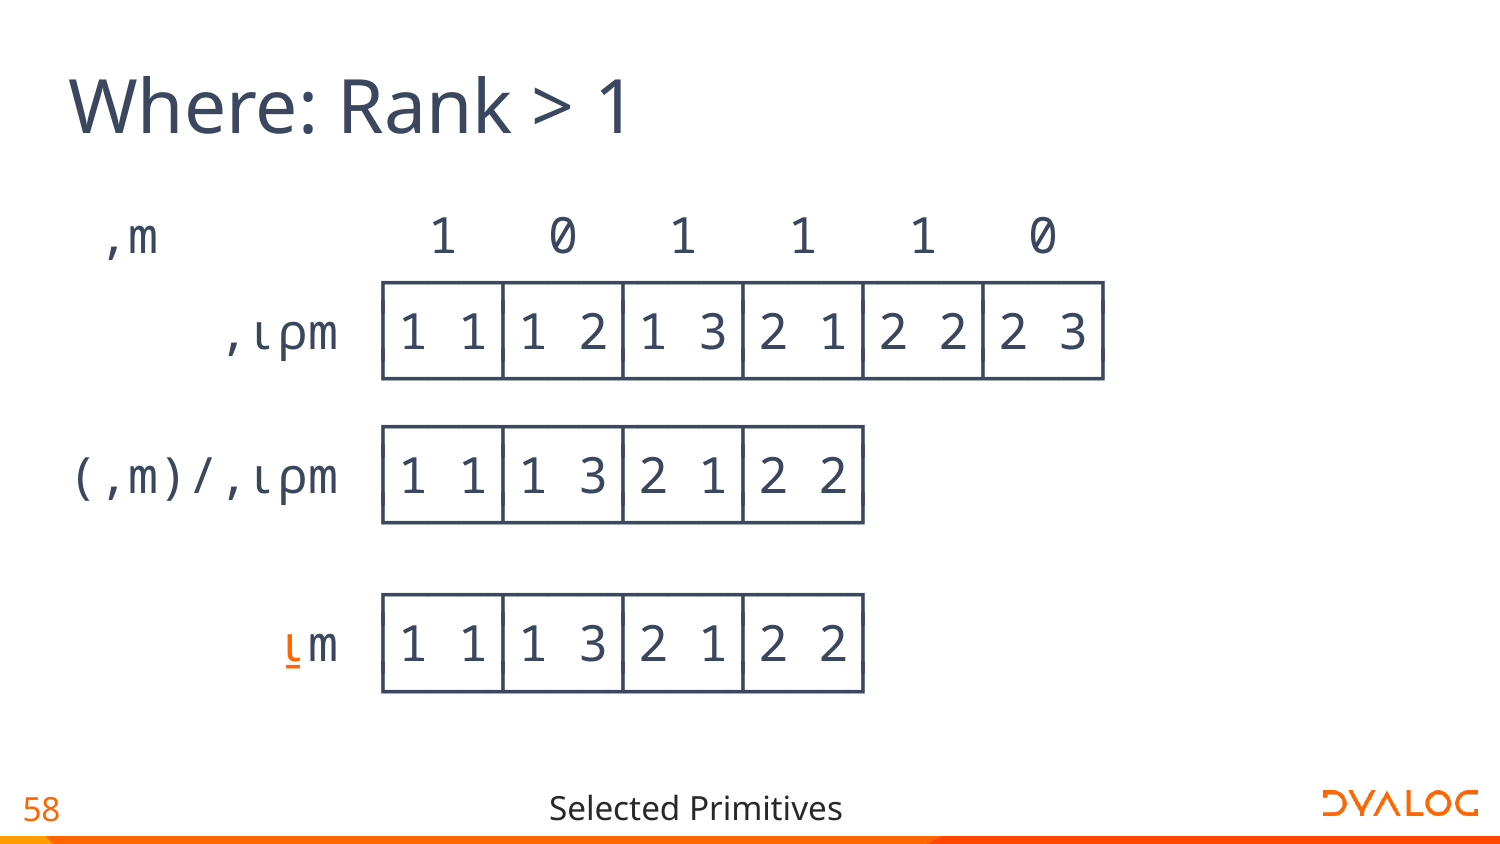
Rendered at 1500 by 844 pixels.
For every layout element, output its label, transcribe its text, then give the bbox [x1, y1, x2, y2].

picture [1323, 790, 1478, 816]
title Where: Rank > 1 [53, 43, 1453, 157]
list ,m 1 0 1 1 1 0 ┌───┬───┬───┬───┬───┬───┐ ,⍳⍴m │1 1│1 2│1 3│2 1│2 2│2 3│ └───┴───┴───┴───┴───┴───┘ ┌───┬───┬───┬───┐ (,m)/,⍳⍴m │1 1│1 3│2 1│2 2│ └───┴───┴───┴───┘ ┌───┬───┬───┬───┐ ⍸m │1 1│1 3│2 1│2 2│ └───┴───┴───┴───┘ [53, 207, 1453, 740]
picture [0, 836, 1500, 844]
